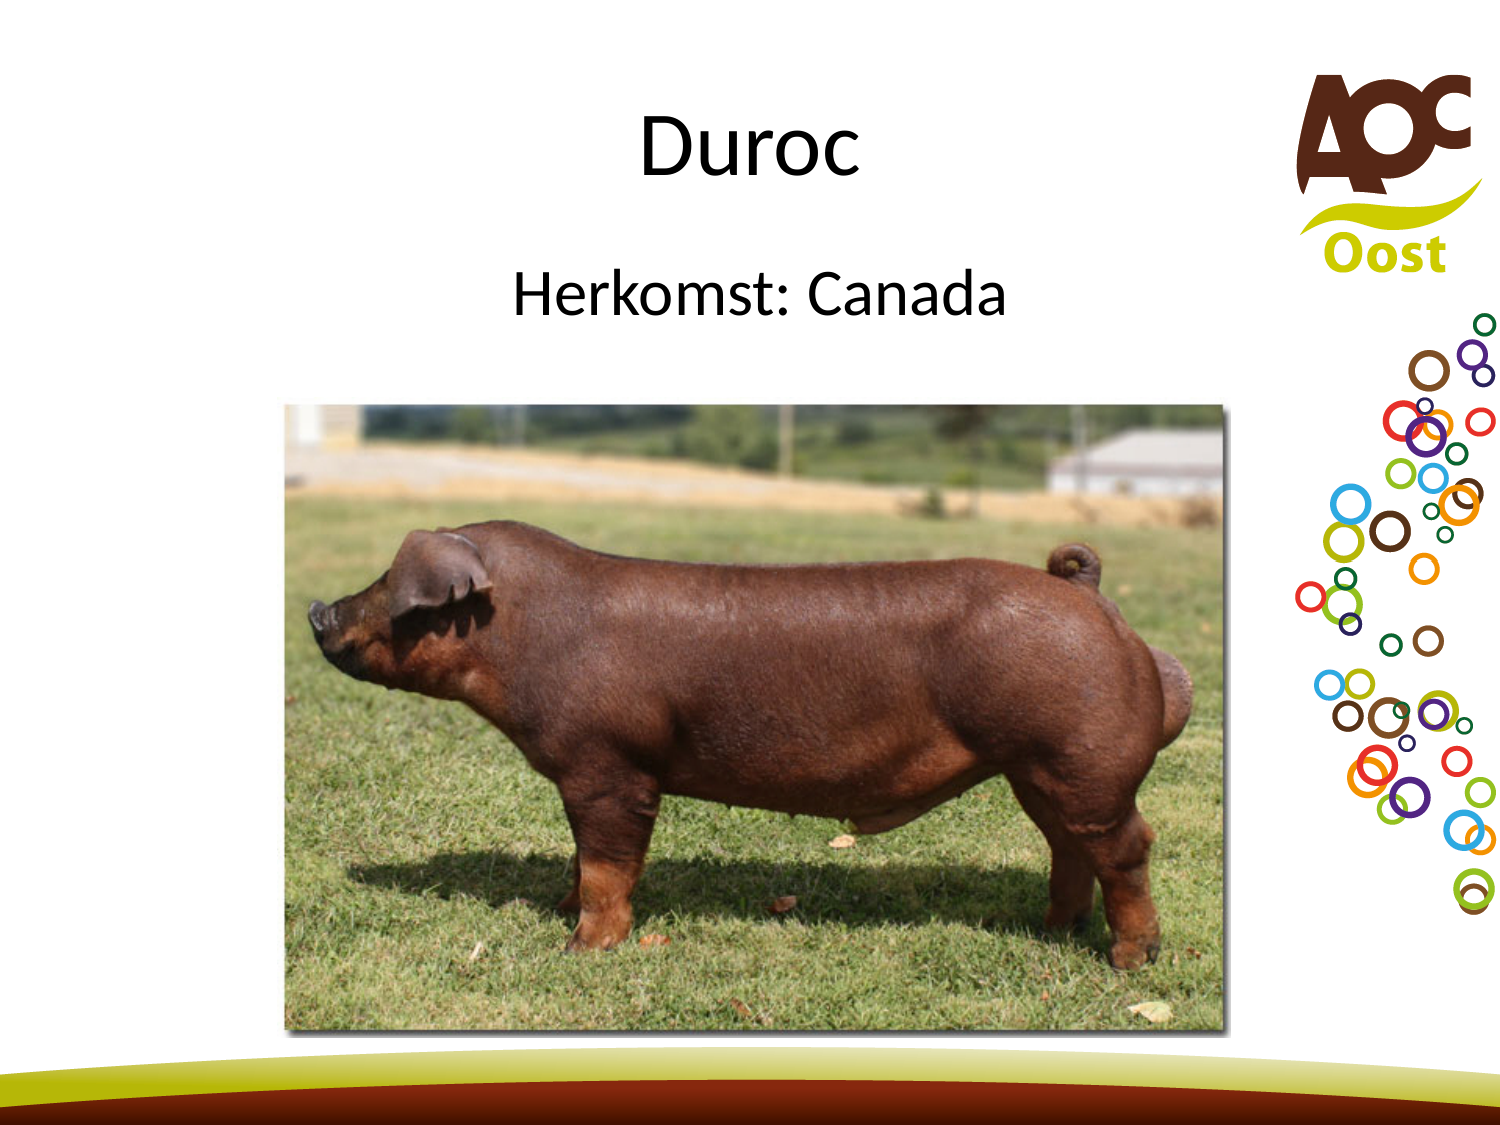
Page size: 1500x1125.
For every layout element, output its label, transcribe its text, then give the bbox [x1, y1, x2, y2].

text_box Herkomst: Canada [498, 241, 1025, 337]
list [277, 396, 1231, 1038]
picture [0, 0, 1500, 1125]
title Duroc [75, 45, 1425, 233]
